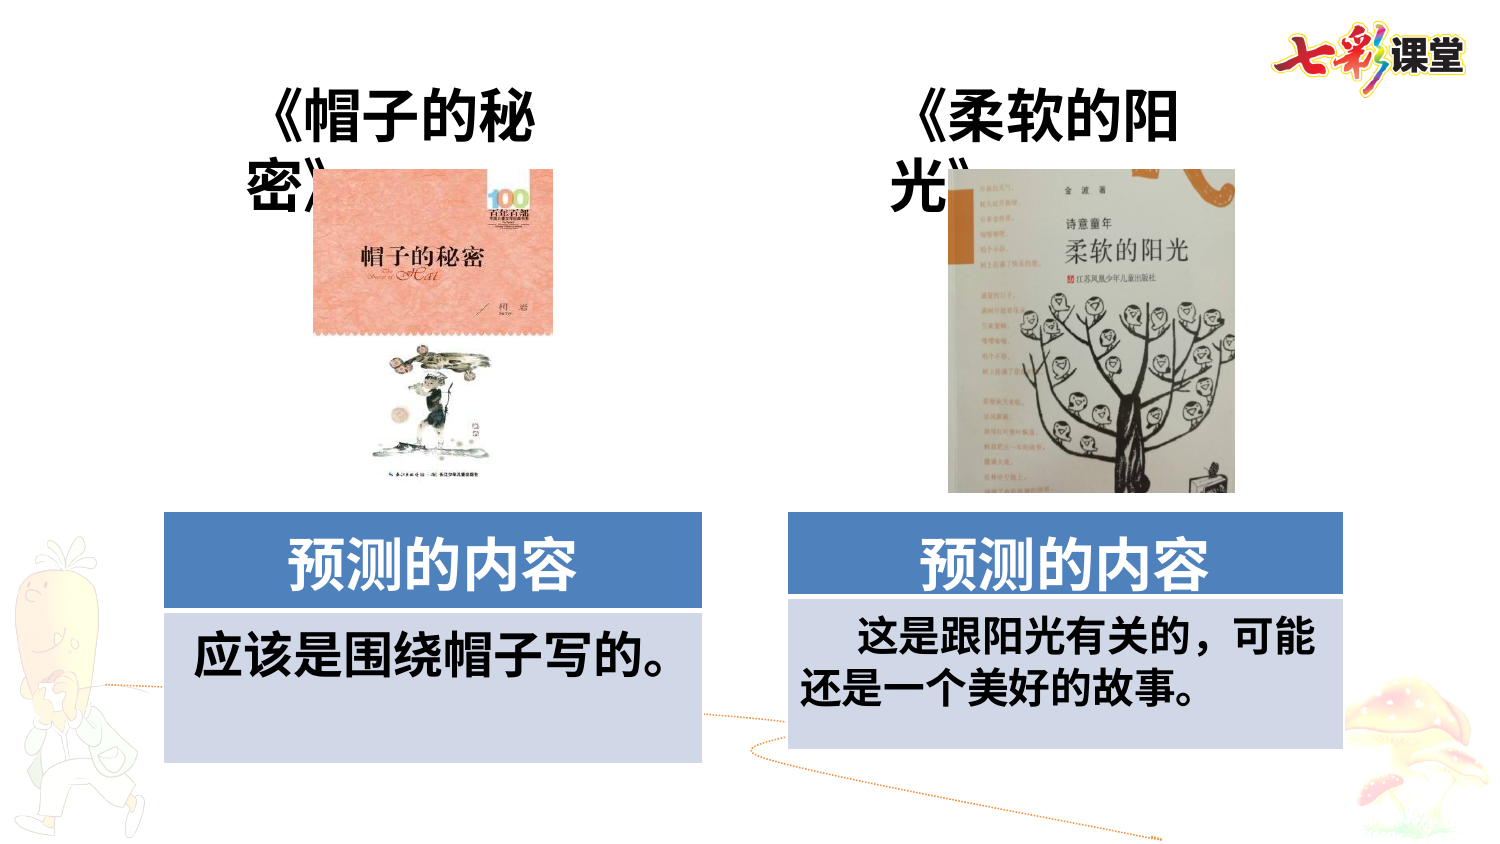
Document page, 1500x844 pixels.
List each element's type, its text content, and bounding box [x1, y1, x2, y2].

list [948, 169, 1236, 493]
text_box 应该是围绕帽子写的。 [178, 616, 690, 692]
table_header 预测的内容 [164, 512, 702, 608]
text_box 《帽子的秘密》 [230, 71, 638, 227]
table_header 预测的内容 [788, 512, 1343, 594]
table_cell [788, 599, 1343, 749]
text_box 这是跟阳光有关的，可能还是一个美好的故事。 [785, 593, 1341, 719]
table_cell [164, 613, 702, 763]
picture [1269, 20, 1468, 98]
text_box 《柔软的阳光》 [875, 71, 1309, 227]
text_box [313, 169, 553, 489]
